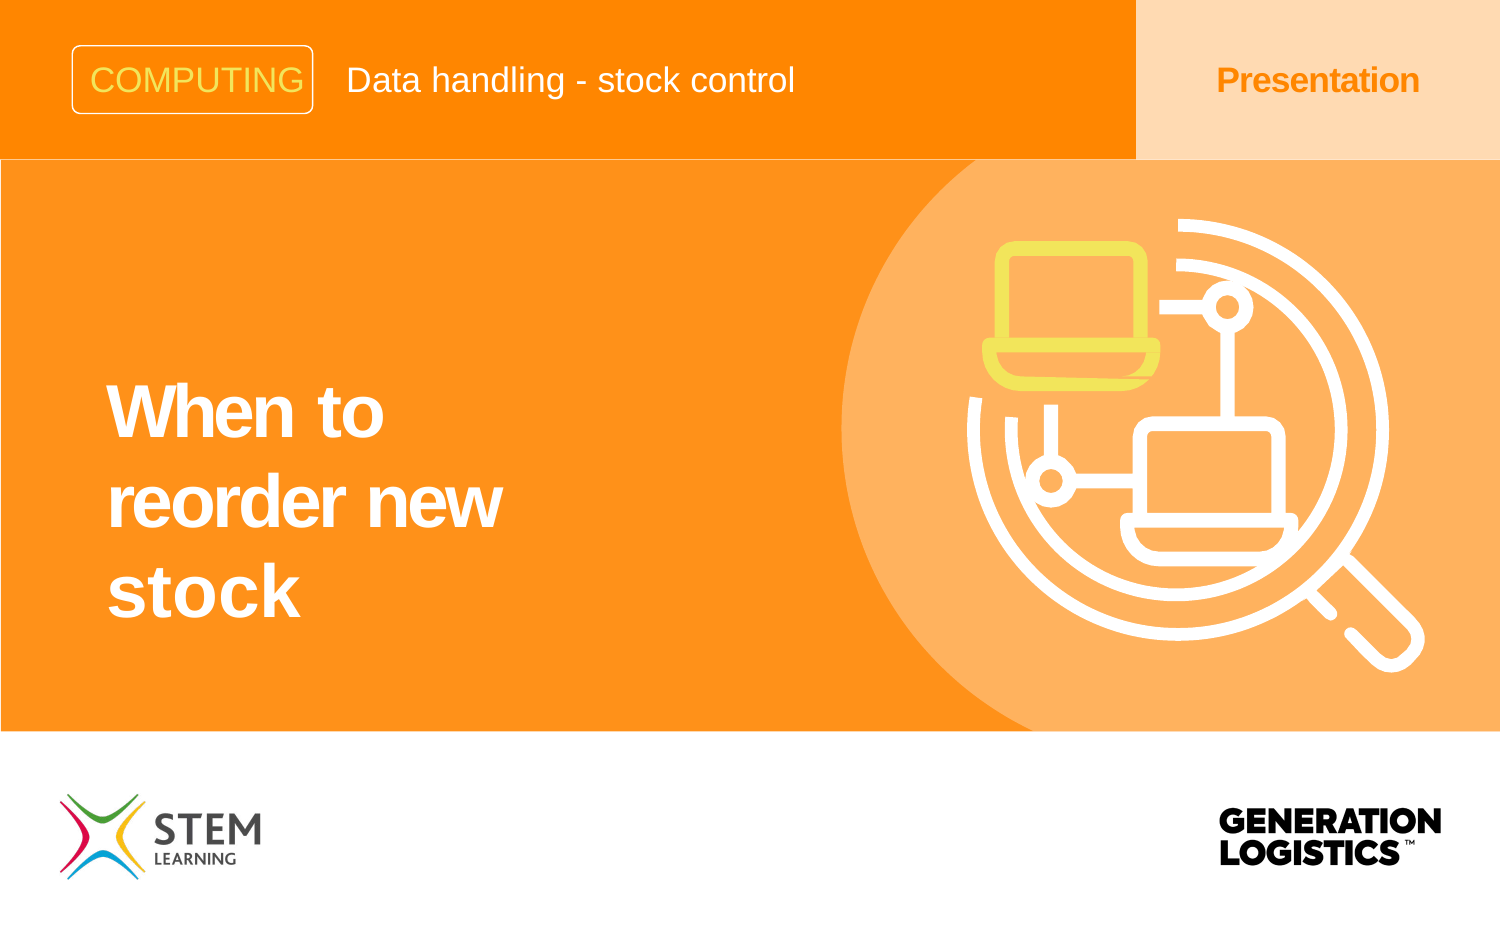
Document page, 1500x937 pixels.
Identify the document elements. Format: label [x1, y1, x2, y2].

picture [1219, 807, 1441, 866]
picture [59, 793, 261, 880]
text_box [0, 44, 1500, 732]
